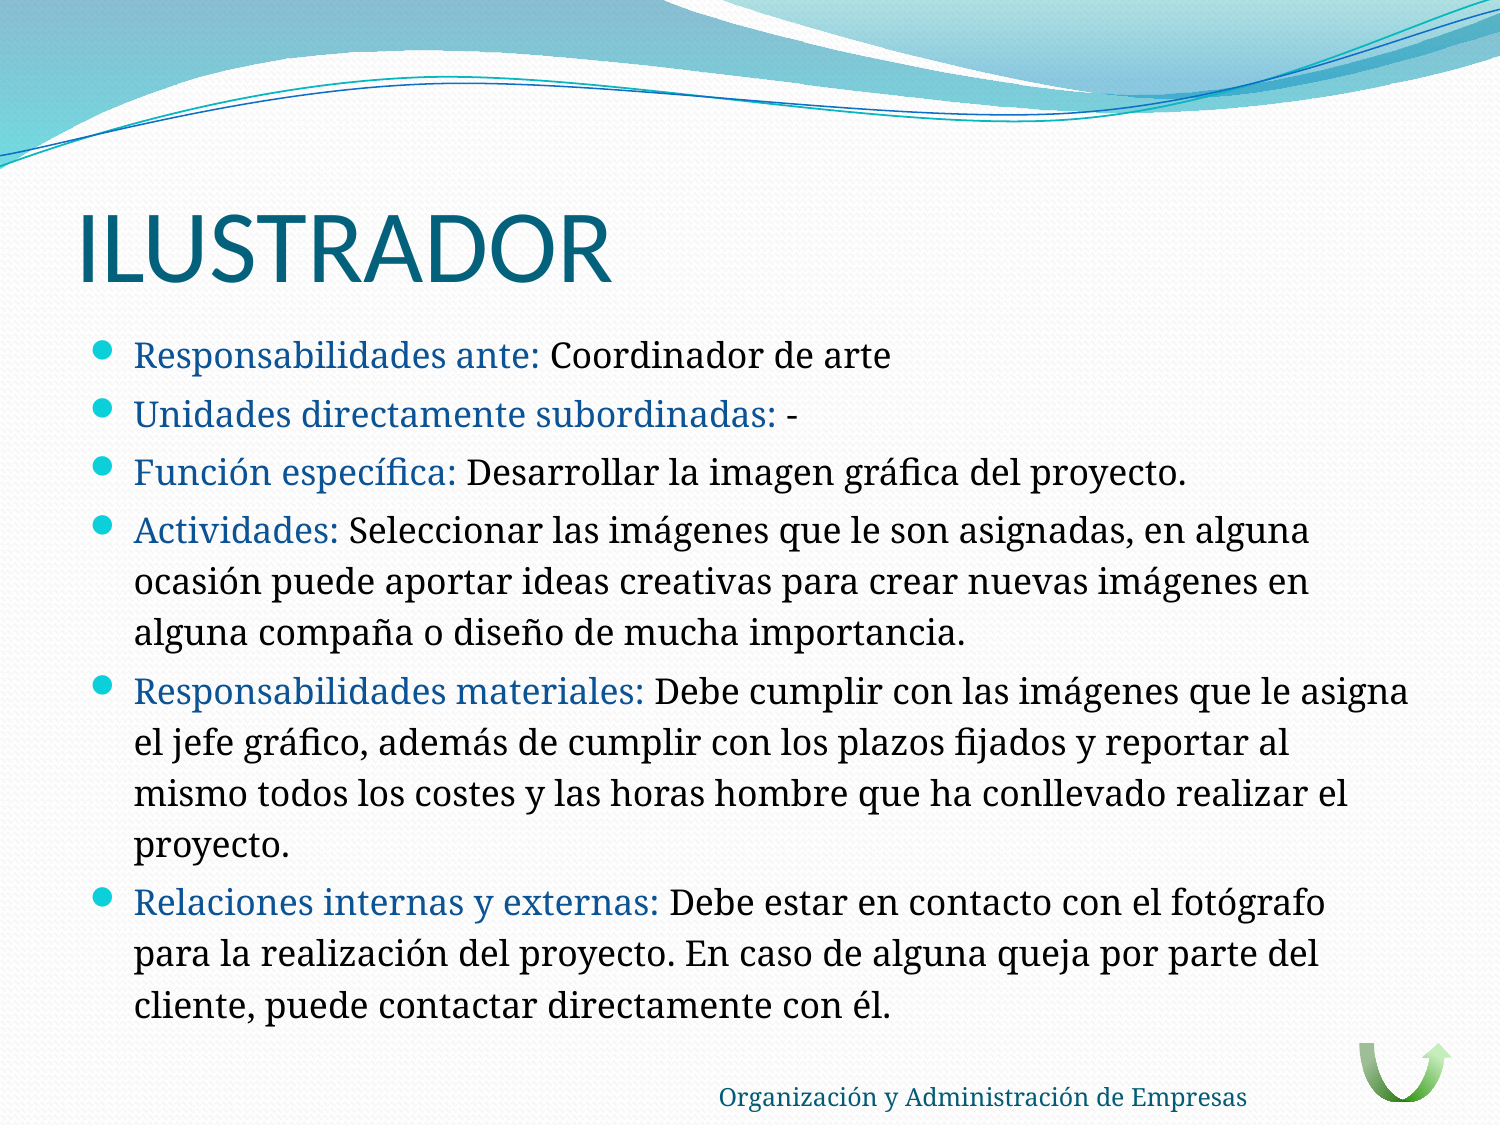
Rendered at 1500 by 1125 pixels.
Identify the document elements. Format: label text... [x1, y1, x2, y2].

text_box [1359, 1042, 1452, 1102]
title ILUSTRADOR [75, 115, 1425, 303]
list Responsabilidades ante: Coordinador de arte Unidades directamente subordinadas: - Función específica: Desarrollar la imagen gráfica del proyecto. Actividades: Seleccionar las imágenes que le son asignadas, en alguna ocasión puede aportar ideas creativas para crear nuevas imágenes en alguna compaña o diseño de mucha importancia. Responsabilidades materiales: Debe cumplir con las imágenes que le asigna el jefe gráfico, además de cumplir con los plazos fijados y reportar al mismo todos los costes y las horas hombre que ha conllevado realizar el proyecto. Relaciones internas y externas: Debe estar en contacto con el fotógrafo para la realización del proyecto. En caso de alguna queja por parte del cliente, puede contactar directamente con él. [75, 317, 1425, 1038]
footer Organización y Administración de Empresas [718, 1051, 1278, 1112]
